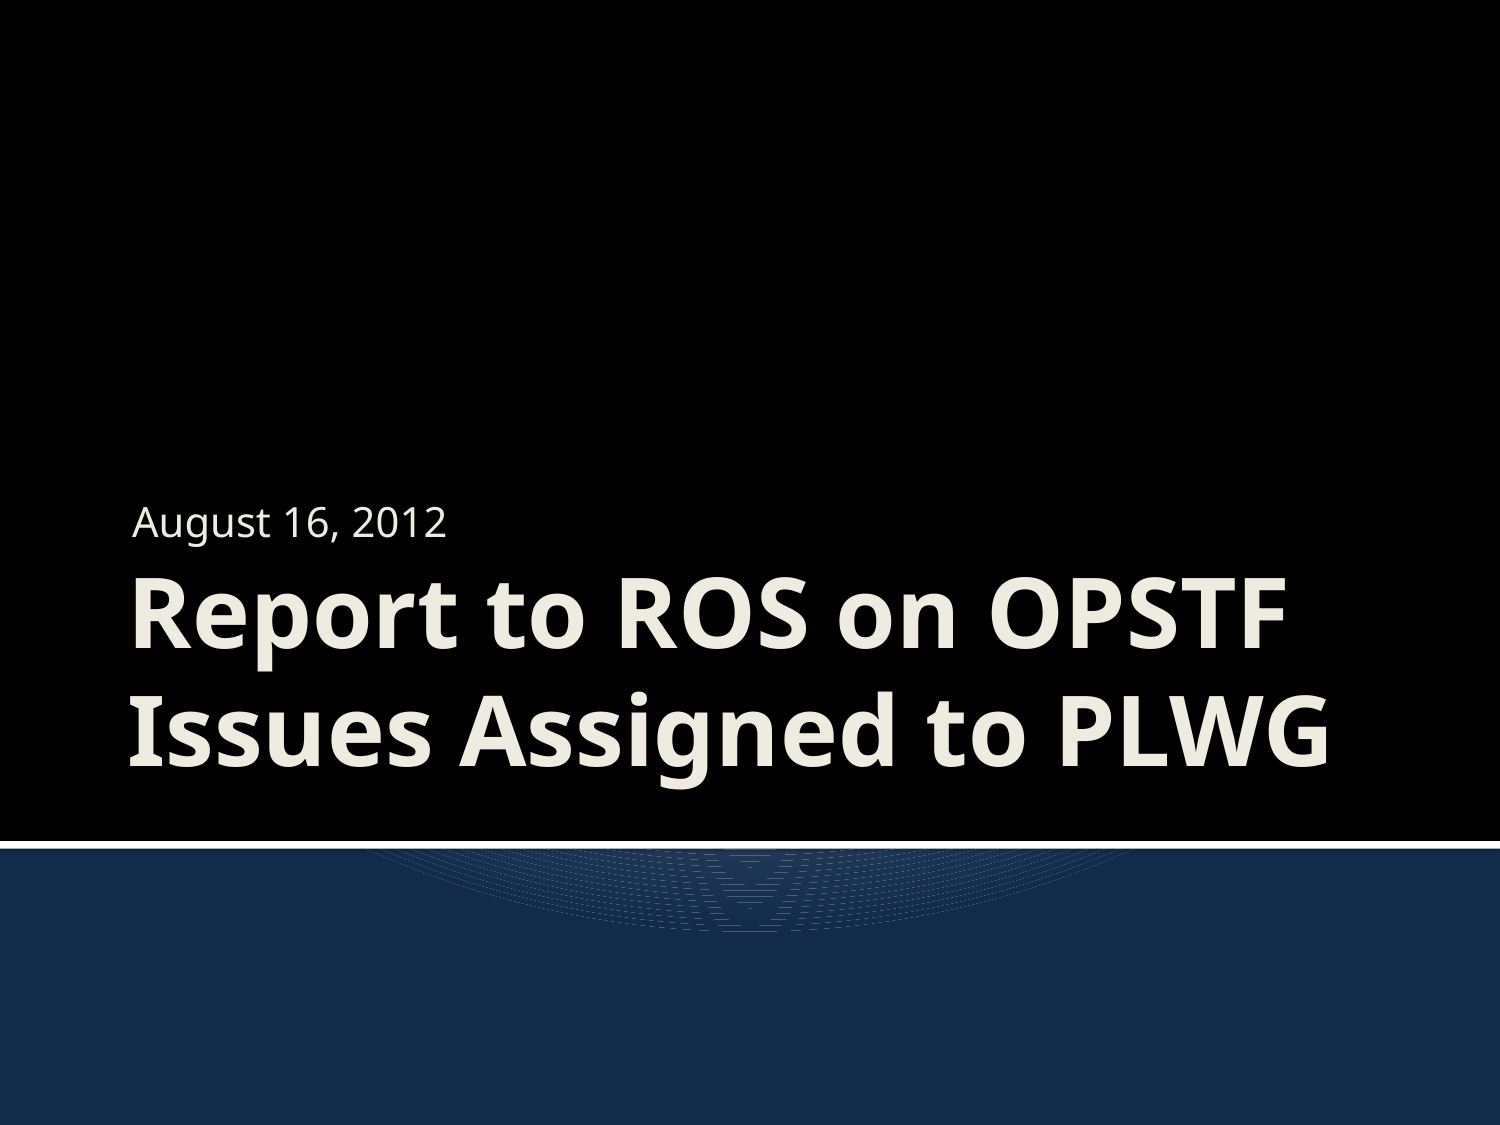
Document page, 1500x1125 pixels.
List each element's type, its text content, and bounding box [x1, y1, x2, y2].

title Report to ROS on OPSTF Issues Assigned to PLWG [112, 550, 1438, 825]
subtitle August 16, 2012 [112, 299, 1438, 546]
